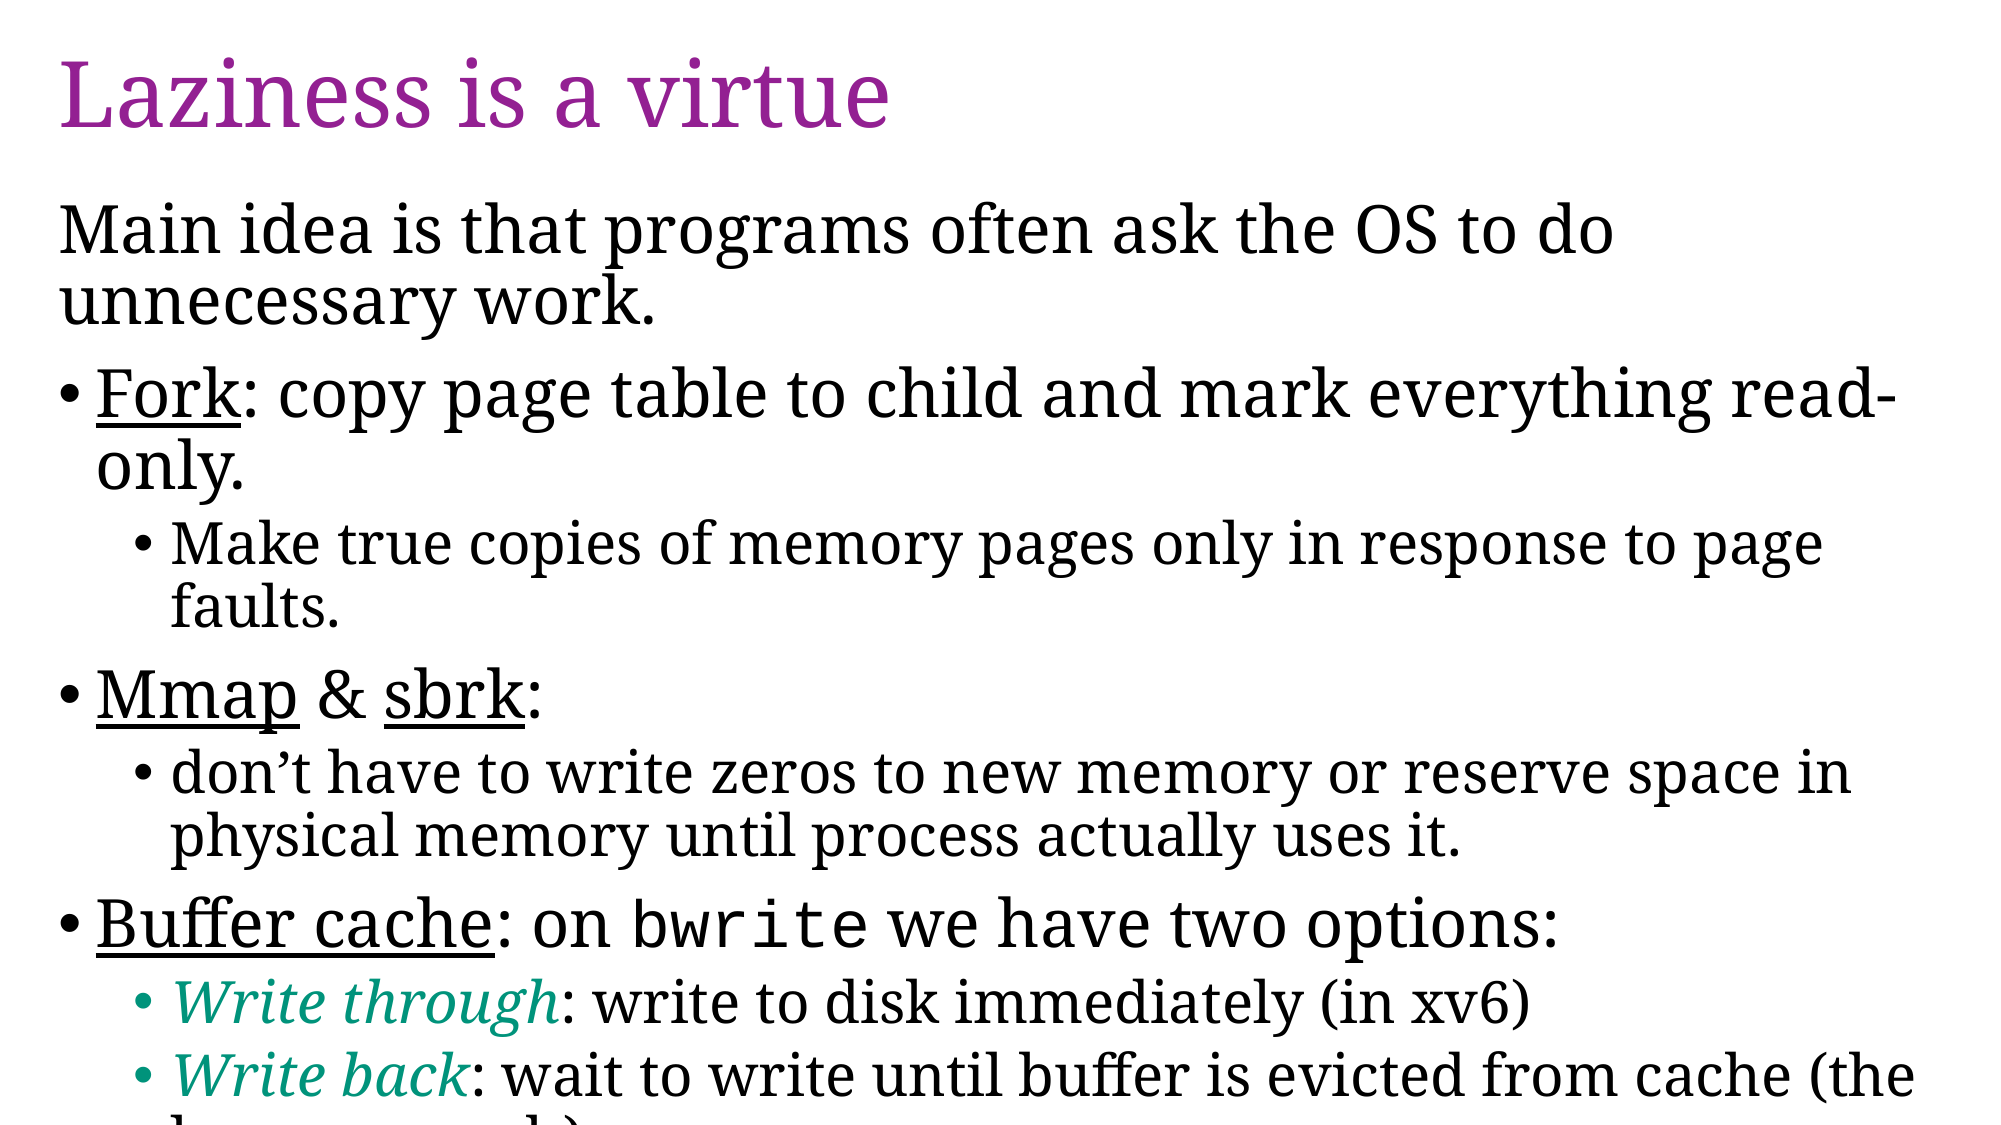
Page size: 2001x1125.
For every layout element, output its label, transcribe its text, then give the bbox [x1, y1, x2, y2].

title Laziness is a virtue [43, 25, 1953, 171]
list Main idea is that programs often ask the OS to do unnecessary work. Fork: copy page table to child and mark everything read-only. Make true copies of memory pages only in response to page faults. Mmap & sbrk: don’t have to write zeros to new memory or reserve space in physical memory until process actually uses it. Buffer cache: on bwrite we have two options: Write through: write to disk immediately (in xv6) Write back: wait to write until buffer is evicted from cache (the lazy approach). LFS: write a full segment of updates at ones (buffering helps) [43, 188, 1953, 1106]
